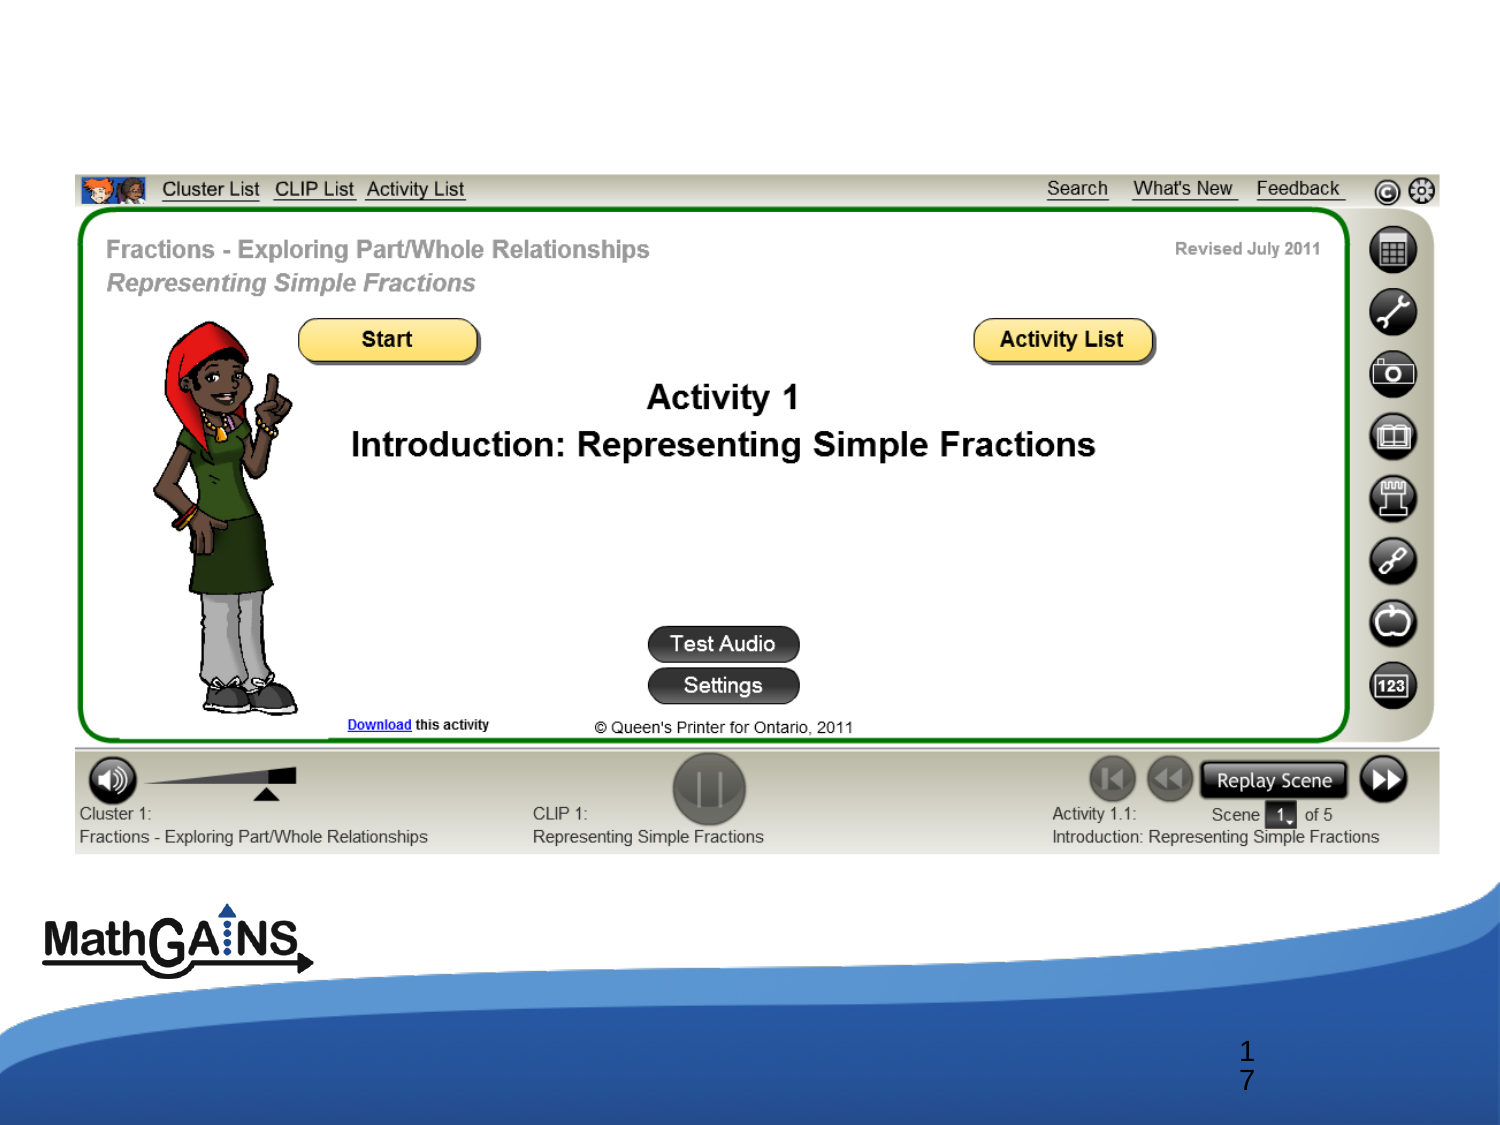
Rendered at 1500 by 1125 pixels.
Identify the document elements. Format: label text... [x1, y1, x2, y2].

picture [74, 174, 1451, 860]
slide_number 17 [1223, 1023, 1277, 1075]
picture [0, 878, 1500, 1125]
